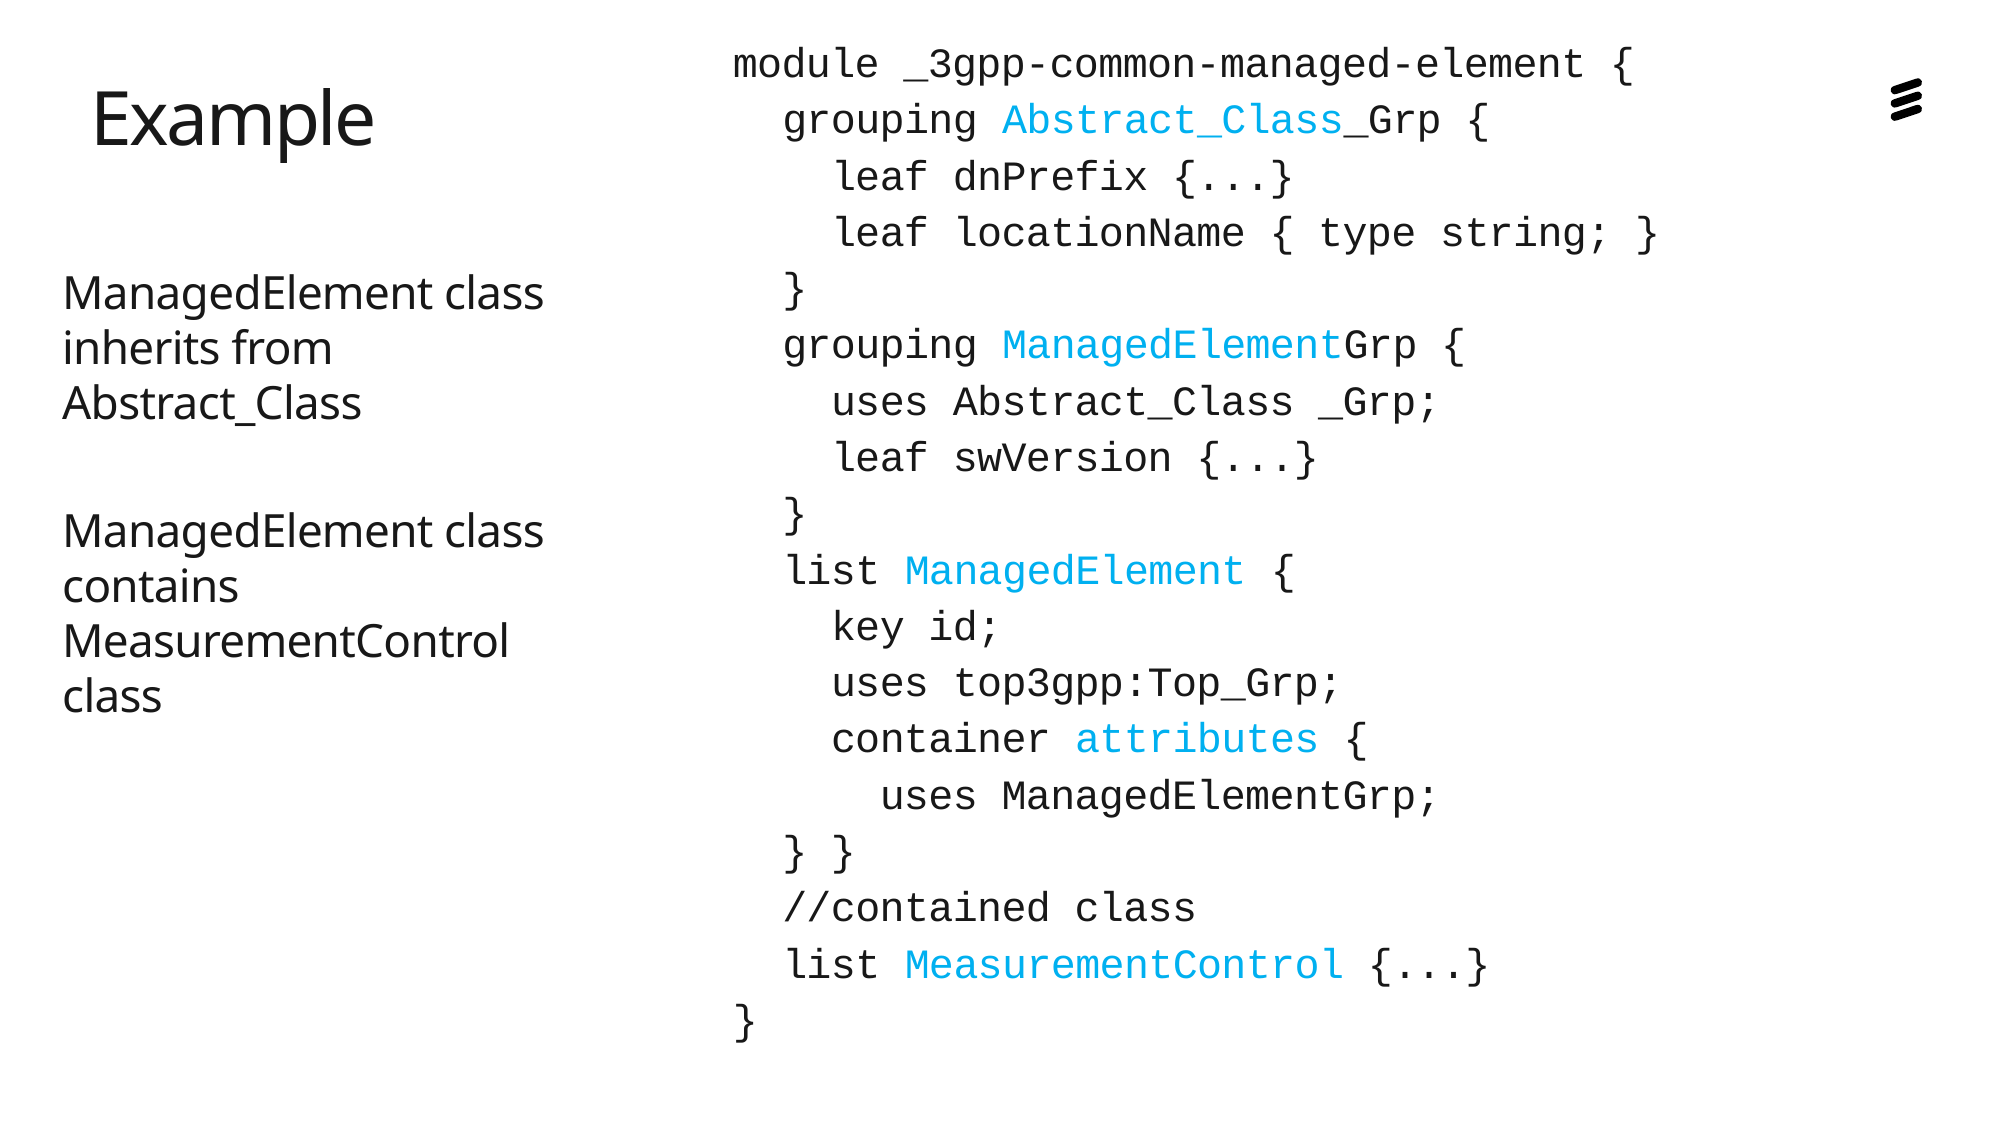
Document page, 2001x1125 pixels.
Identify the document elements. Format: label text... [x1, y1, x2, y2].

text_box ManagedElement class inherits from Abstract_Class ManagedElement class contains MeasurementControl class [47, 192, 646, 747]
text_box module _3gpp-common-managed-element { grouping Abstract_Class_Grp { leaf dnPrefix {...} leaf locationName { type string; } } grouping ManagedElementGrp { uses Abstract_Class _Grp; leaf swVersion {...} } list ManagedElement { key id; uses top3gpp:Top_Grp; container attributes { uses ManagedElementGrp; } } //contained class list MeasurementControl {...} } [718, 28, 1903, 1051]
title Example [78, 77, 1450, 256]
